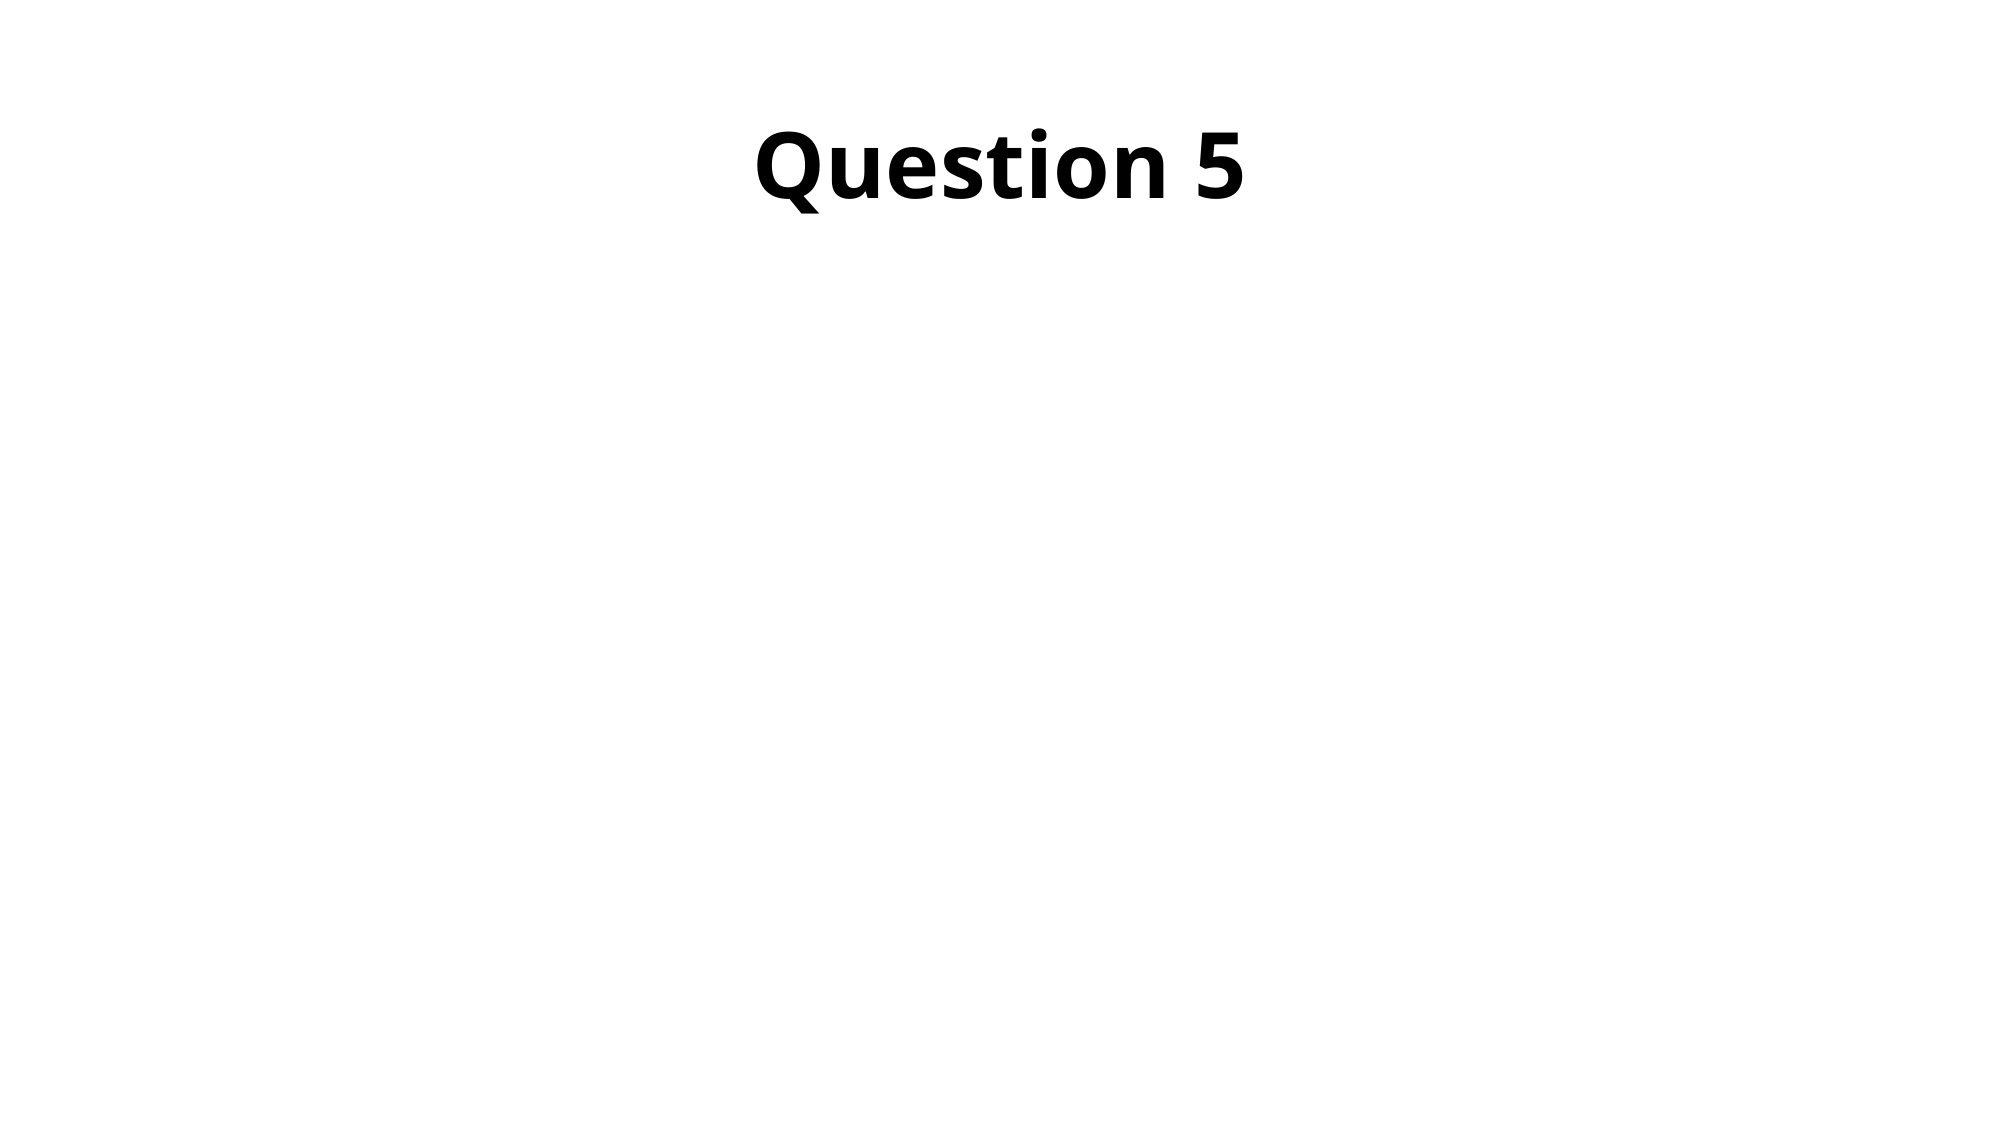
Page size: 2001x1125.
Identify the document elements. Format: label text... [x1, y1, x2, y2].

title Question 5 [137, 59, 1863, 278]
